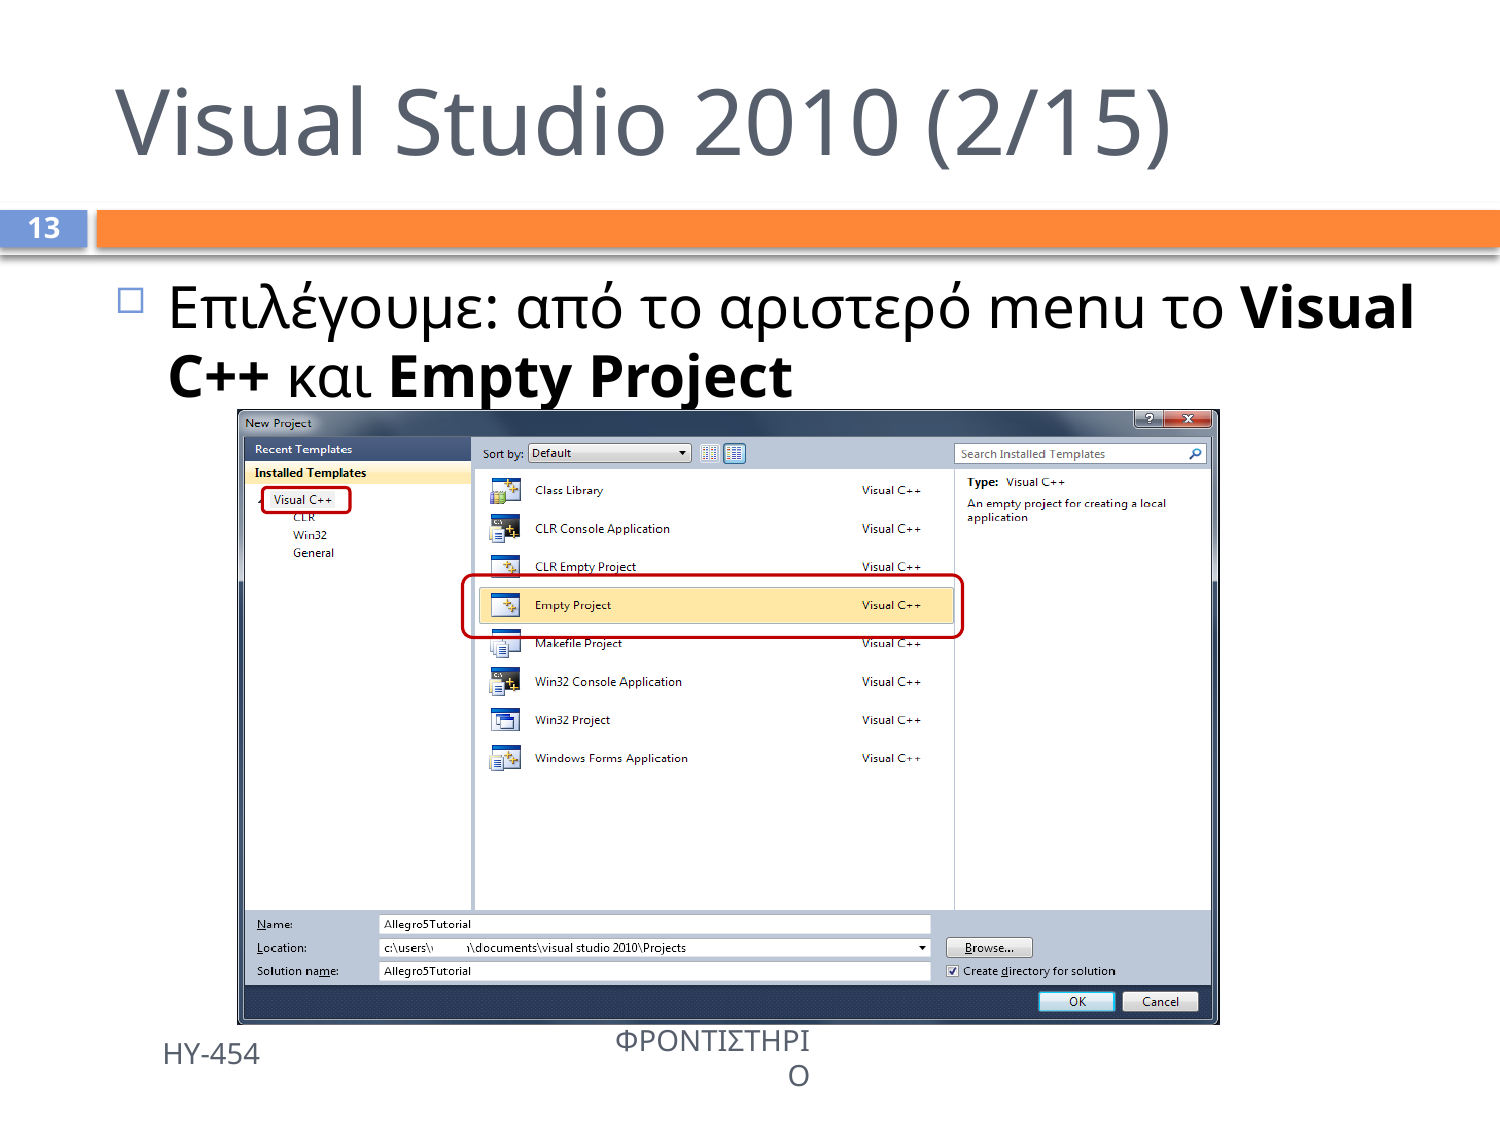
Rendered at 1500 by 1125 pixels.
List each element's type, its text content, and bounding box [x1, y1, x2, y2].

footer ΗΥ-454 [99, 1024, 275, 1085]
title Visual Studio 2010 (2/15) [100, 37, 1438, 200]
picture [237, 408, 1220, 1026]
slide_number 13 [0, 208, 88, 249]
list Επιλέγουμε: από το αριστερό menu το Visual C++ και Empty Project [100, 262, 1438, 1000]
